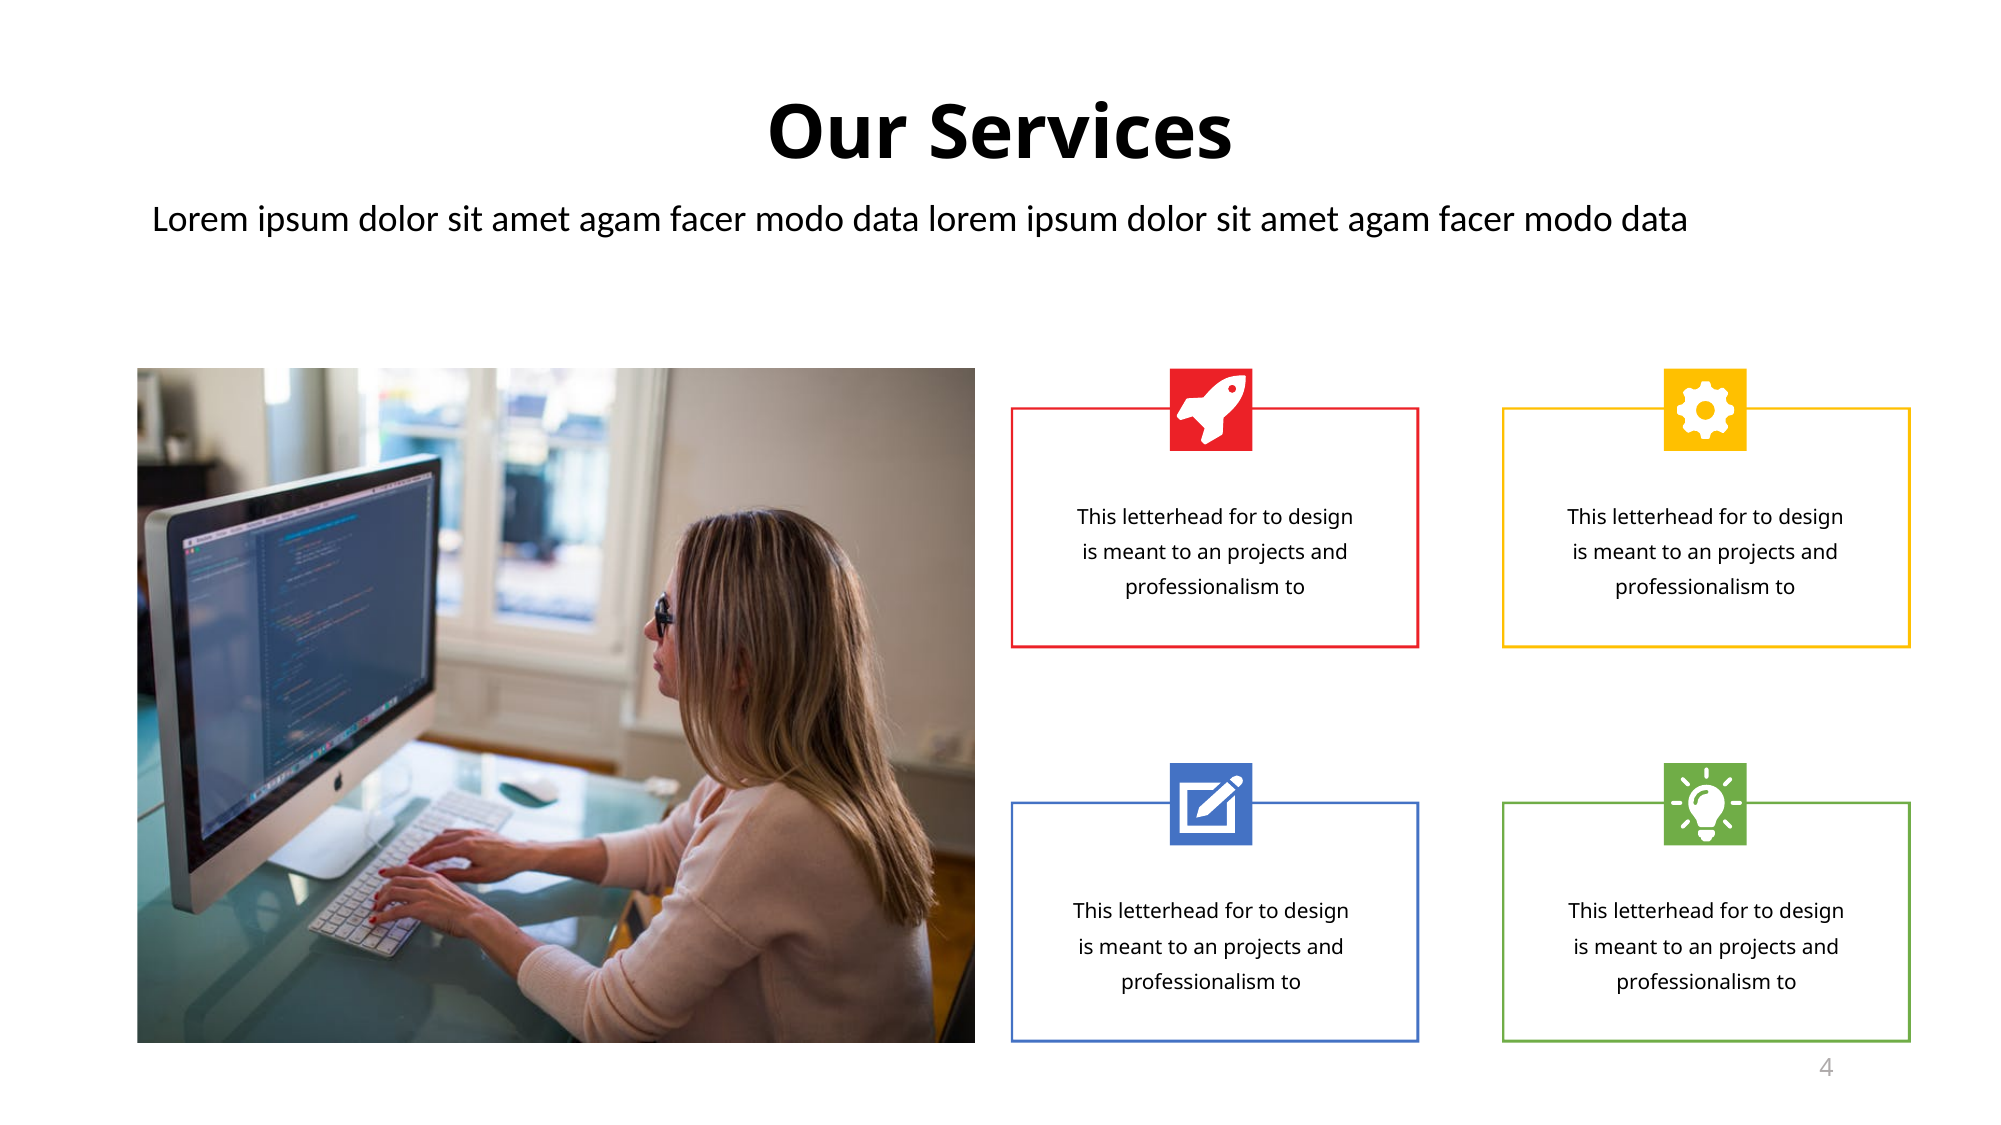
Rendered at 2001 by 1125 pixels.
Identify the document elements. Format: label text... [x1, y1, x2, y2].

text_box This letterhead for to design is meant to an projects and professionalism to [1066, 473, 1364, 619]
text_box [1229, 775, 1243, 788]
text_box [1169, 368, 1253, 451]
text_box [1010, 407, 1420, 649]
subtitle Lorem ipsum dolor sit amet agam facer modo data lorem ipsum dolor sit amet agam facer modo data [137, 186, 1863, 227]
text_box This letterhead for to design is meant to an projects and professionalism to [1062, 867, 1360, 1014]
text_box [1722, 777, 1733, 787]
text_box [1722, 819, 1733, 829]
text_box [1730, 800, 1742, 805]
text_box This letterhead for to design is meant to an projects and professionalism to [1556, 473, 1854, 619]
slide_number 4 [1790, 1043, 1863, 1094]
text_box [1010, 801, 1420, 1043]
text_box [1179, 782, 1235, 833]
text_box [1663, 763, 1747, 846]
text_box [1704, 767, 1709, 779]
text_box [1502, 407, 1911, 649]
text_box [1671, 800, 1683, 805]
text_box [1698, 829, 1715, 842]
text_box [1169, 763, 1253, 846]
text_box [1677, 381, 1735, 439]
text_box [1196, 782, 1236, 818]
picture [137, 368, 975, 1043]
text_box [1663, 368, 1747, 451]
text_box [1680, 819, 1690, 829]
text_box [1502, 801, 1911, 1043]
text_box [1680, 777, 1690, 787]
text_box [1688, 784, 1725, 828]
text_box This letterhead for to design is meant to an projects and professionalism to [1558, 867, 1855, 1014]
title Our Services [137, 78, 1863, 186]
